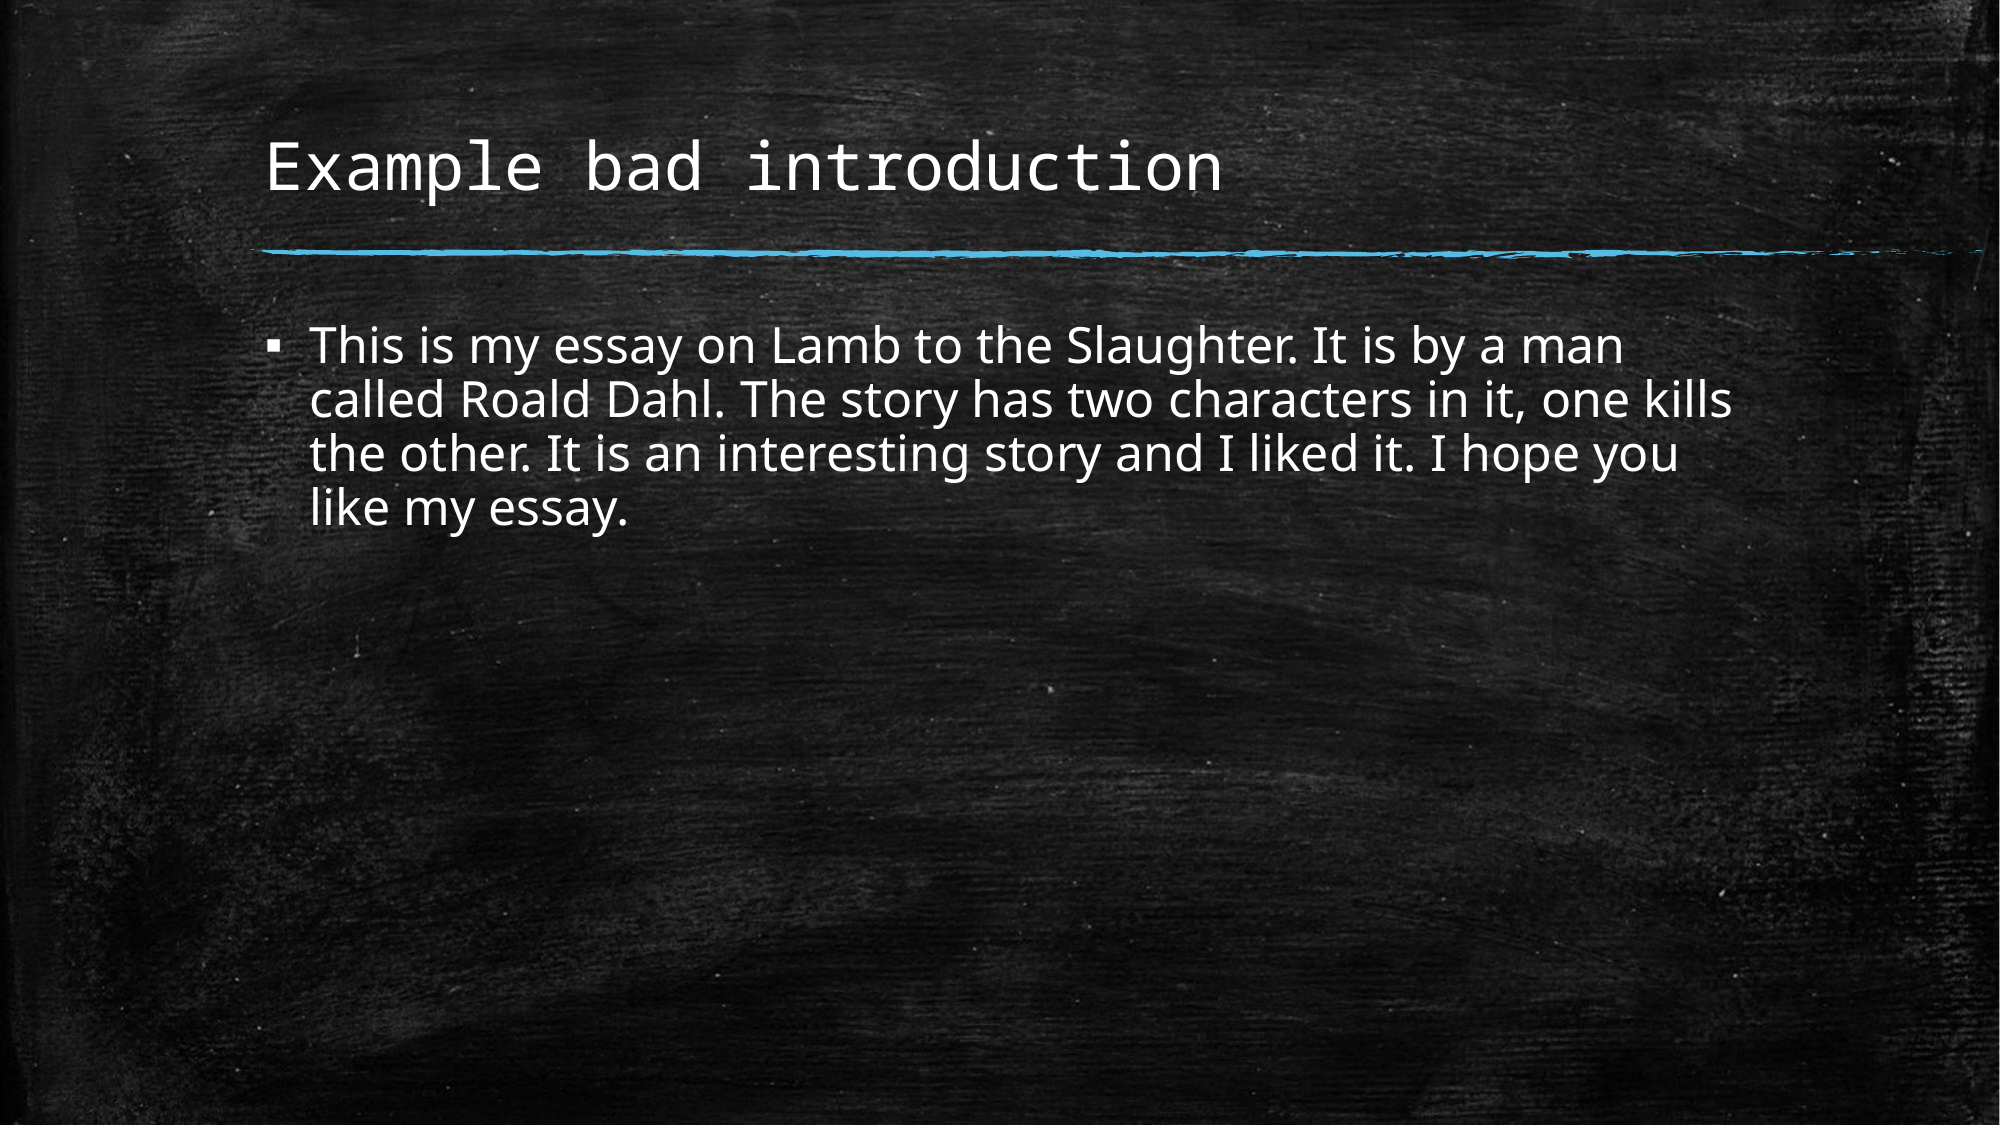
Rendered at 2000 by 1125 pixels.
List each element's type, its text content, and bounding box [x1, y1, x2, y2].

list This is my essay on Lamb to the Slaughter. It is by a man called Roald Dahl. The story has two characters in it, one kills the other. It is an interesting story and I liked it. I hope you like my essay. [249, 312, 1750, 1013]
picture [0, 0, 2000, 1125]
title Example bad introduction [249, 45, 1750, 213]
